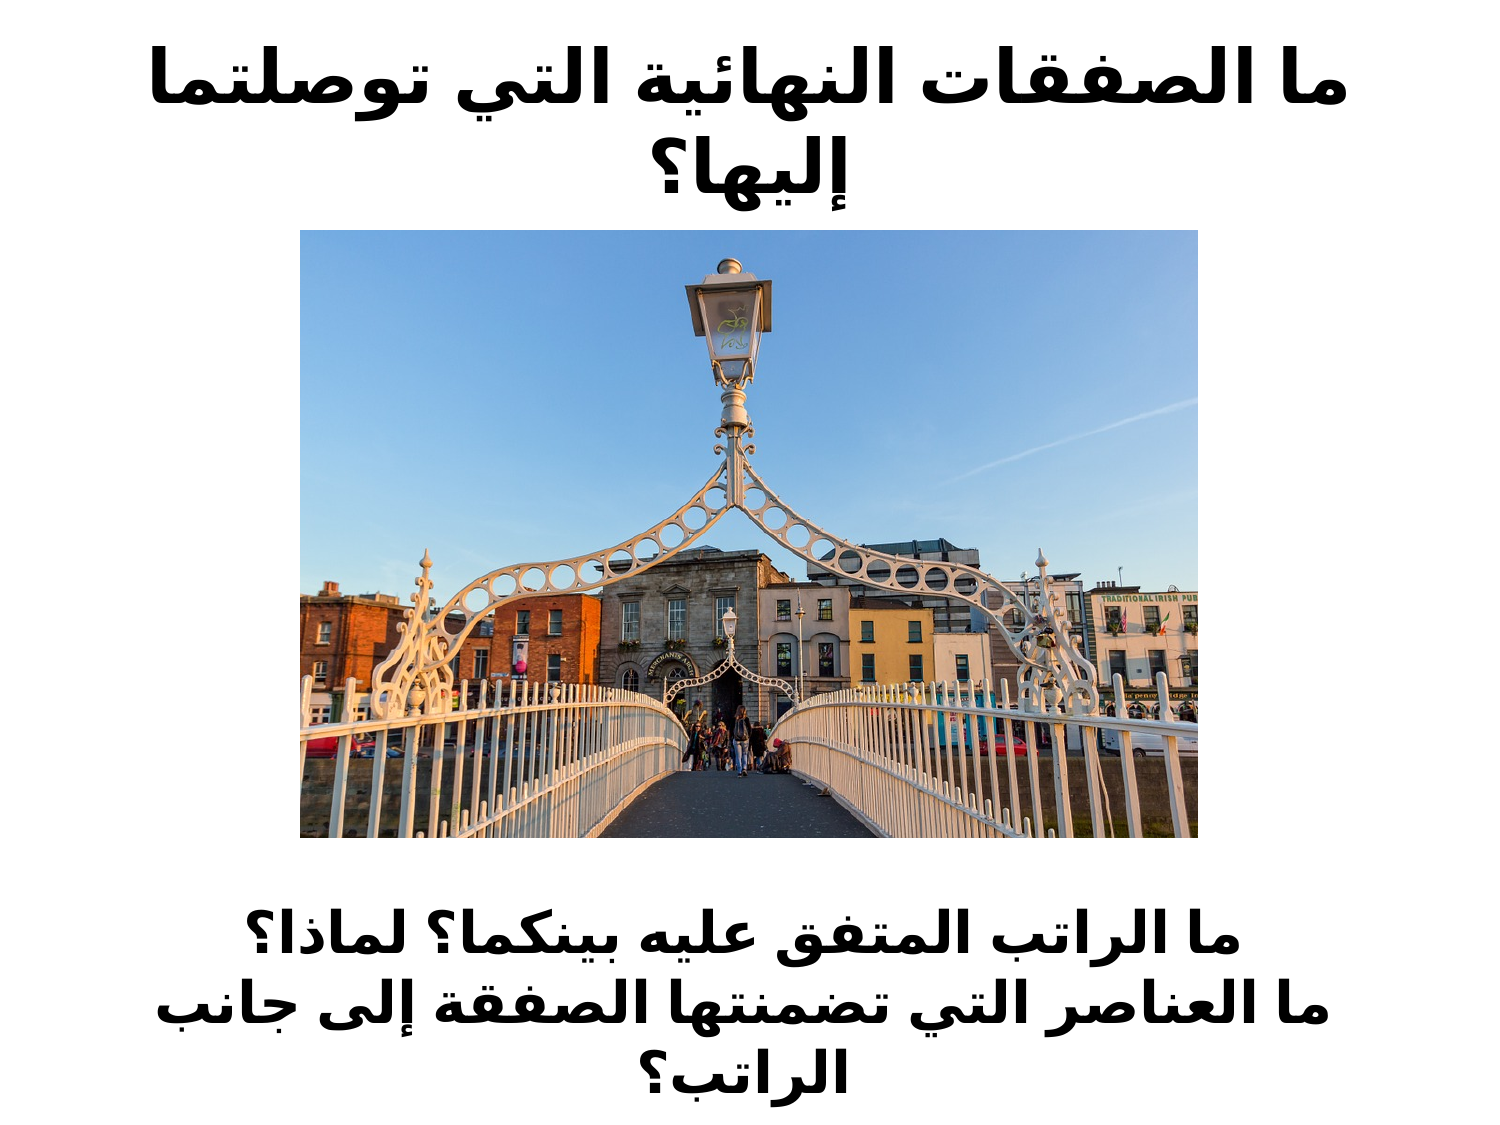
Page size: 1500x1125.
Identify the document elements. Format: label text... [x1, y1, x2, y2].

picture [299, 229, 1198, 838]
text_box ما الراتب المتفق عليه بينكما؟ لماذا؟ ما العناصر التي تضمنتها الصفقة إلى جانب الراتب؟ [62, 887, 1425, 1113]
title ما الصفقات النهائية التي توصلتما إليها؟ [75, 24, 1425, 213]
